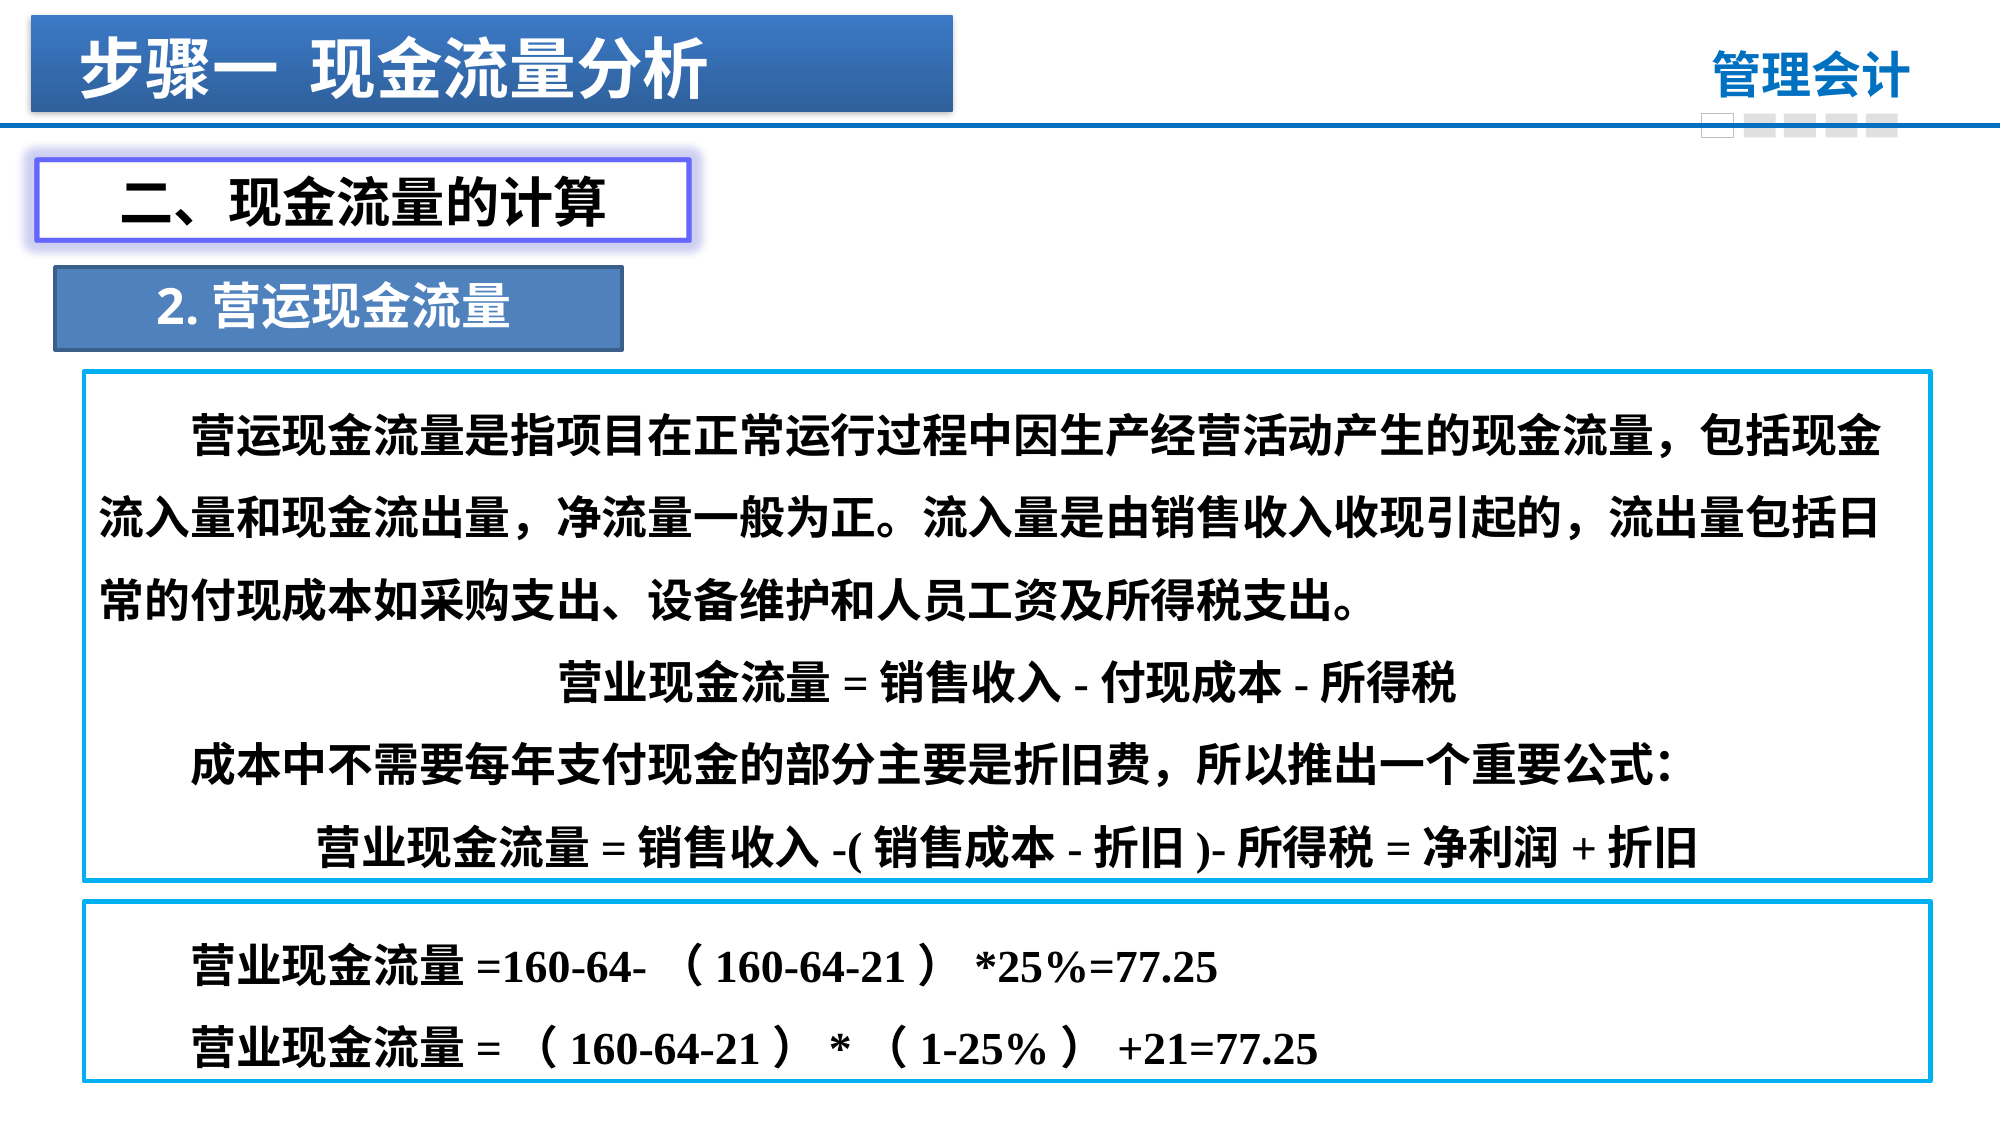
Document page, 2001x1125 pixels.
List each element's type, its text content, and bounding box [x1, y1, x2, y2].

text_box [54, 276, 623, 350]
text_box 营业现金流量=160-64-（160-64-21）*25%=77.25 营业现金流量=（160-64-21）*（1-25%）+21=77.25 [82, 899, 1932, 1083]
text_box 营运现金流量是指项目在正常运行过程中因生产经营活动产生的现金流量，包括现金流入量和现金流出量，净流量一般为正。流入量是由销售收入收现引起的，流出量包括日常的付现成本如采购支出、设备维护和人员工资及所得税支出。 营业现金流量=销售收入-付现成本-所得税 成本中不需要每年支付现金的部分主要是折旧费，所以推出一个重要公式： 营业现金流量=销售收入-(销售成本-折旧)-所得税=净利润+折旧 [82, 369, 1932, 883]
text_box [31, 14, 953, 117]
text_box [7, 132, 719, 268]
